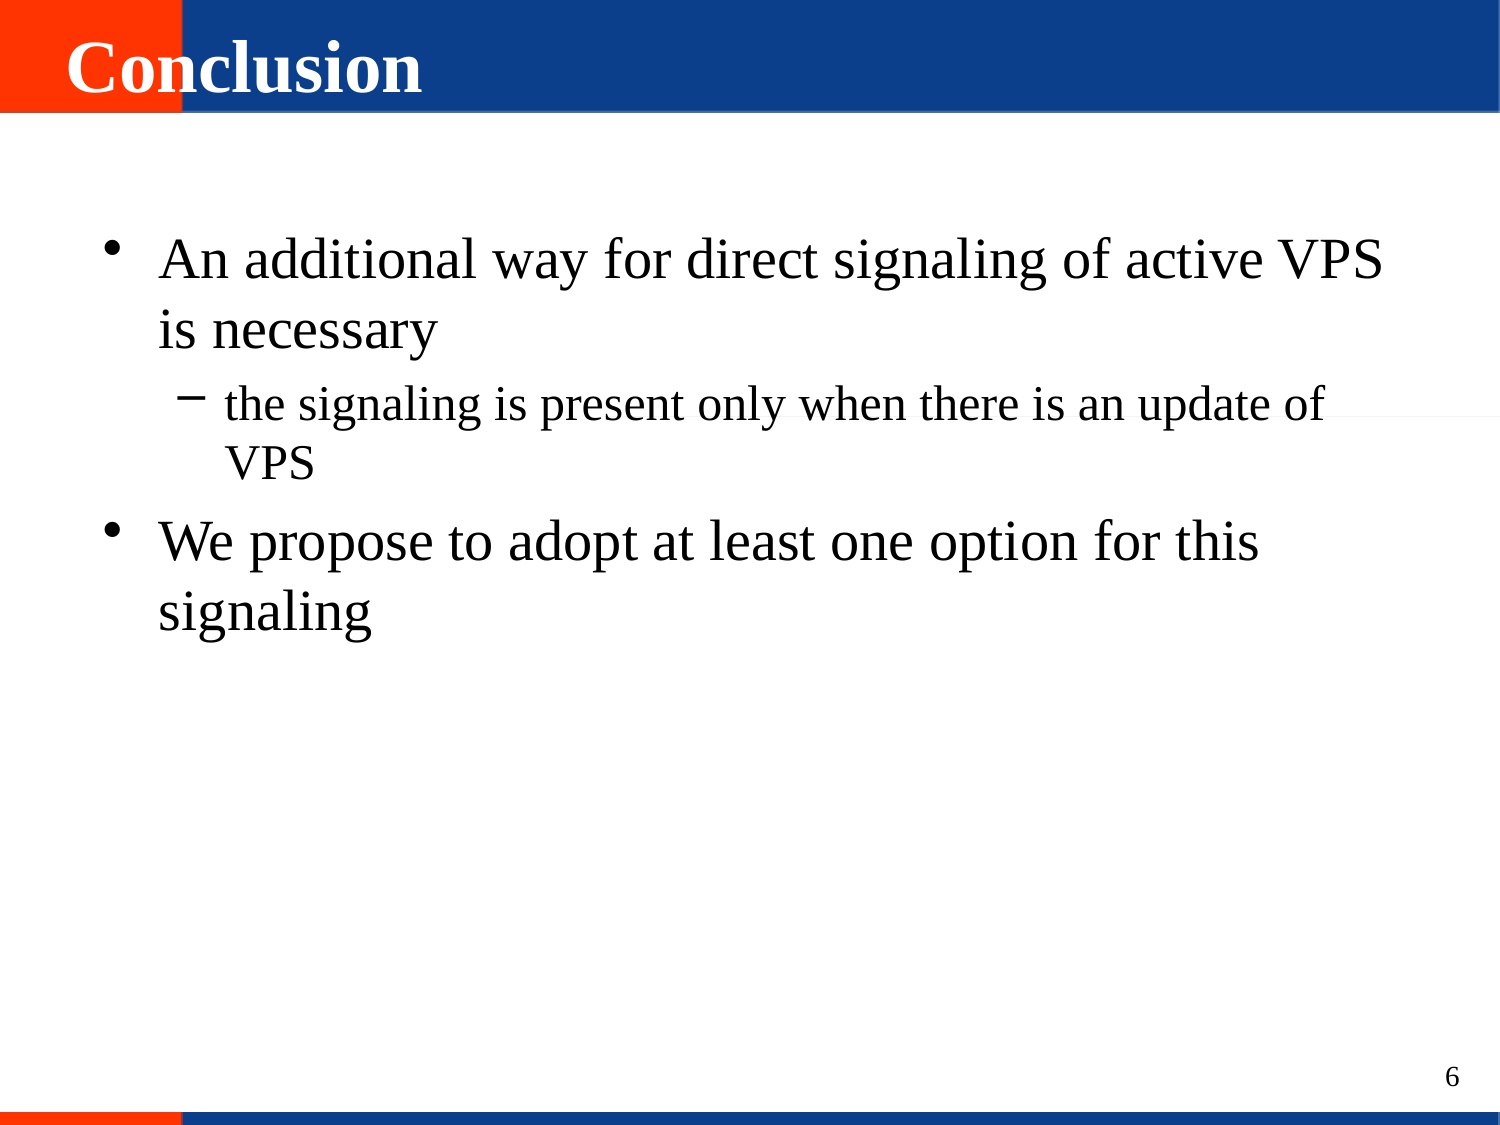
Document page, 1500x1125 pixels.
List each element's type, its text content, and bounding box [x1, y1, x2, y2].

picture [0, 1112, 1500, 1125]
list An additional way for direct signaling of active VPS is necessary the signaling is present only when there is an update of VPS We propose to adopt at least one option for this signaling [87, 212, 1438, 1001]
title Conclusion [49, 12, 1463, 113]
picture [0, 0, 1500, 113]
slide_number 6 [1162, 1050, 1475, 1100]
